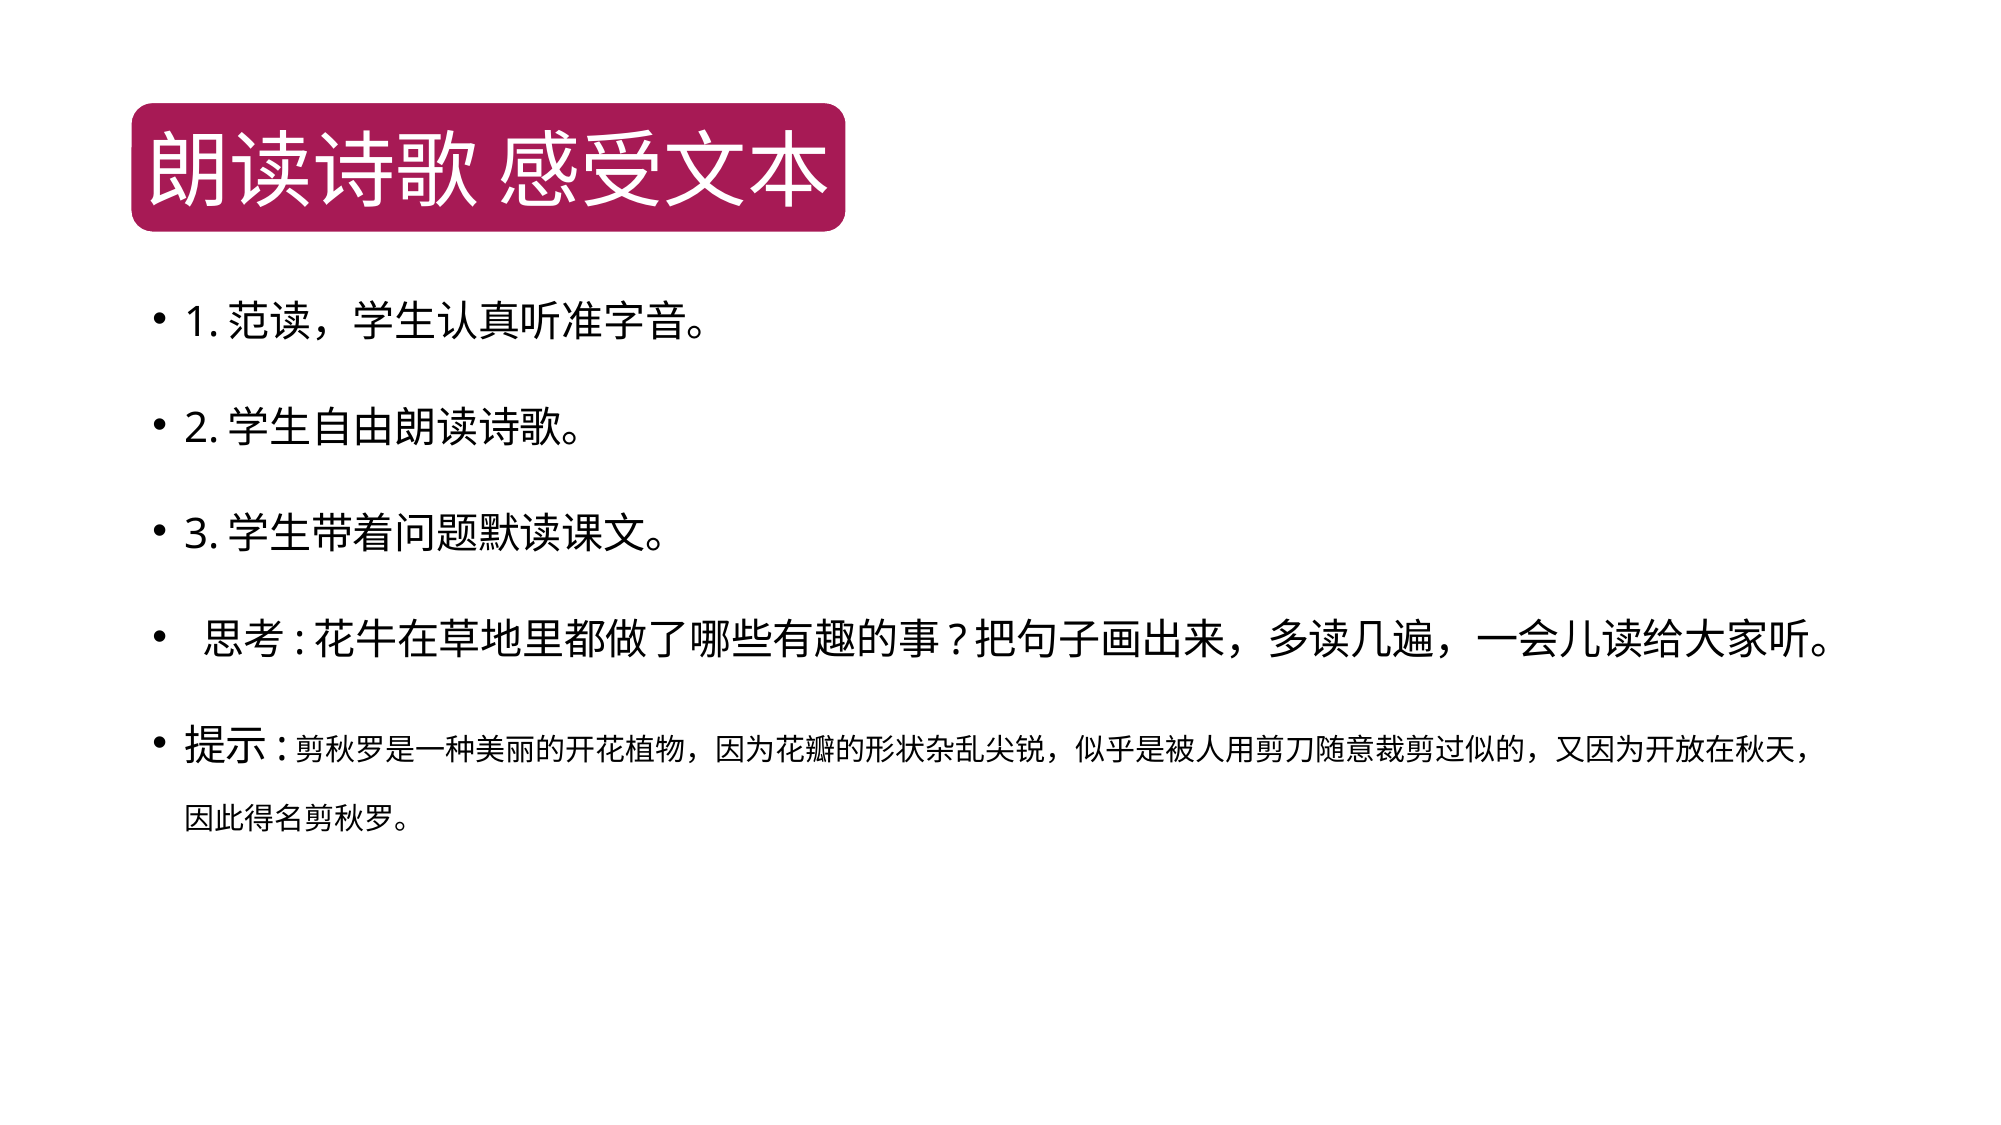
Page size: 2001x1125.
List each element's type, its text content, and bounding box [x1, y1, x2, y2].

list 1.范读，学生认真听准字音。 2.学生自由朗读诗歌。 3.学生带着问题默读课文。 思考:花牛在草地里都做了哪些有趣的事?把句子画出来，多读几遍，一会儿读给大家听。 提示:剪秋罗是一种美丽的开花植物，因为花瓣的形状杂乱尖锐，似乎是被人用剪刀随意裁剪过似的，又因为开放在秋天，因此得名剪秋罗。 [137, 249, 1828, 876]
text_box 朗读诗歌 感受文本 [130, 102, 847, 233]
